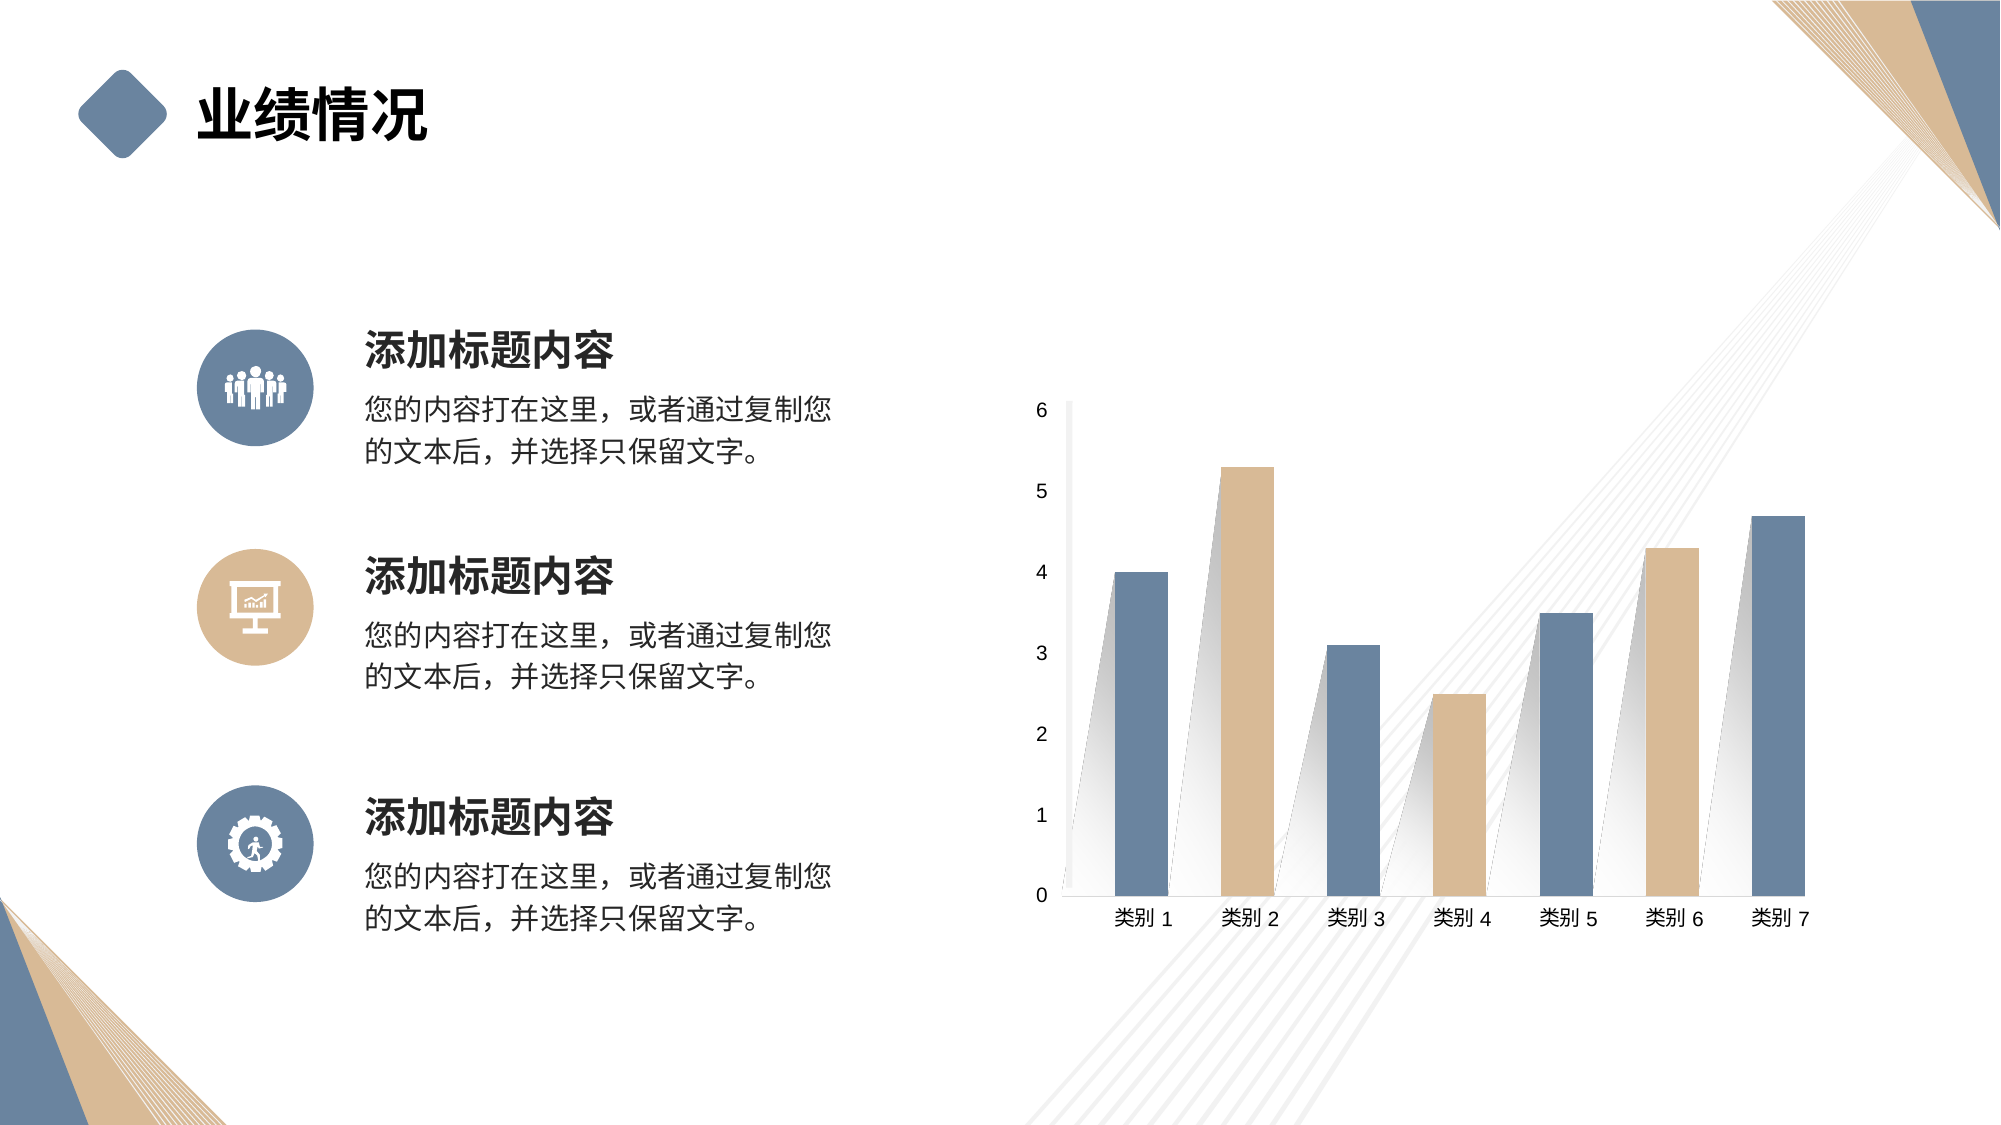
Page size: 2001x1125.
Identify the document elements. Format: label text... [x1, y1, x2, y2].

text_box 添加标题内容 [349, 306, 738, 382]
text_box [195, 784, 315, 904]
text_box [224, 371, 247, 407]
text_box [229, 581, 281, 634]
text_box 您的内容打在这里，或者通过复制您的文本后，并选择只保留文字。 [349, 377, 853, 476]
text_box 您的内容打在这里，或者通过复制您的文本后，并选择只保留文字。 [349, 602, 853, 702]
text_box 添加标题内容 [349, 773, 738, 848]
chart [1020, 387, 1826, 944]
text_box 业绩情况 [180, 70, 444, 156]
text_box [195, 547, 315, 667]
text_box 您的内容打在这里，或者通过复制您的文本后，并选择只保留文字。 [349, 843, 853, 943]
text_box [228, 815, 283, 872]
text_box [247, 365, 264, 410]
text_box [264, 371, 287, 407]
text_box [195, 328, 315, 448]
text_box [77, 68, 168, 160]
text_box 添加标题内容 [349, 531, 738, 607]
